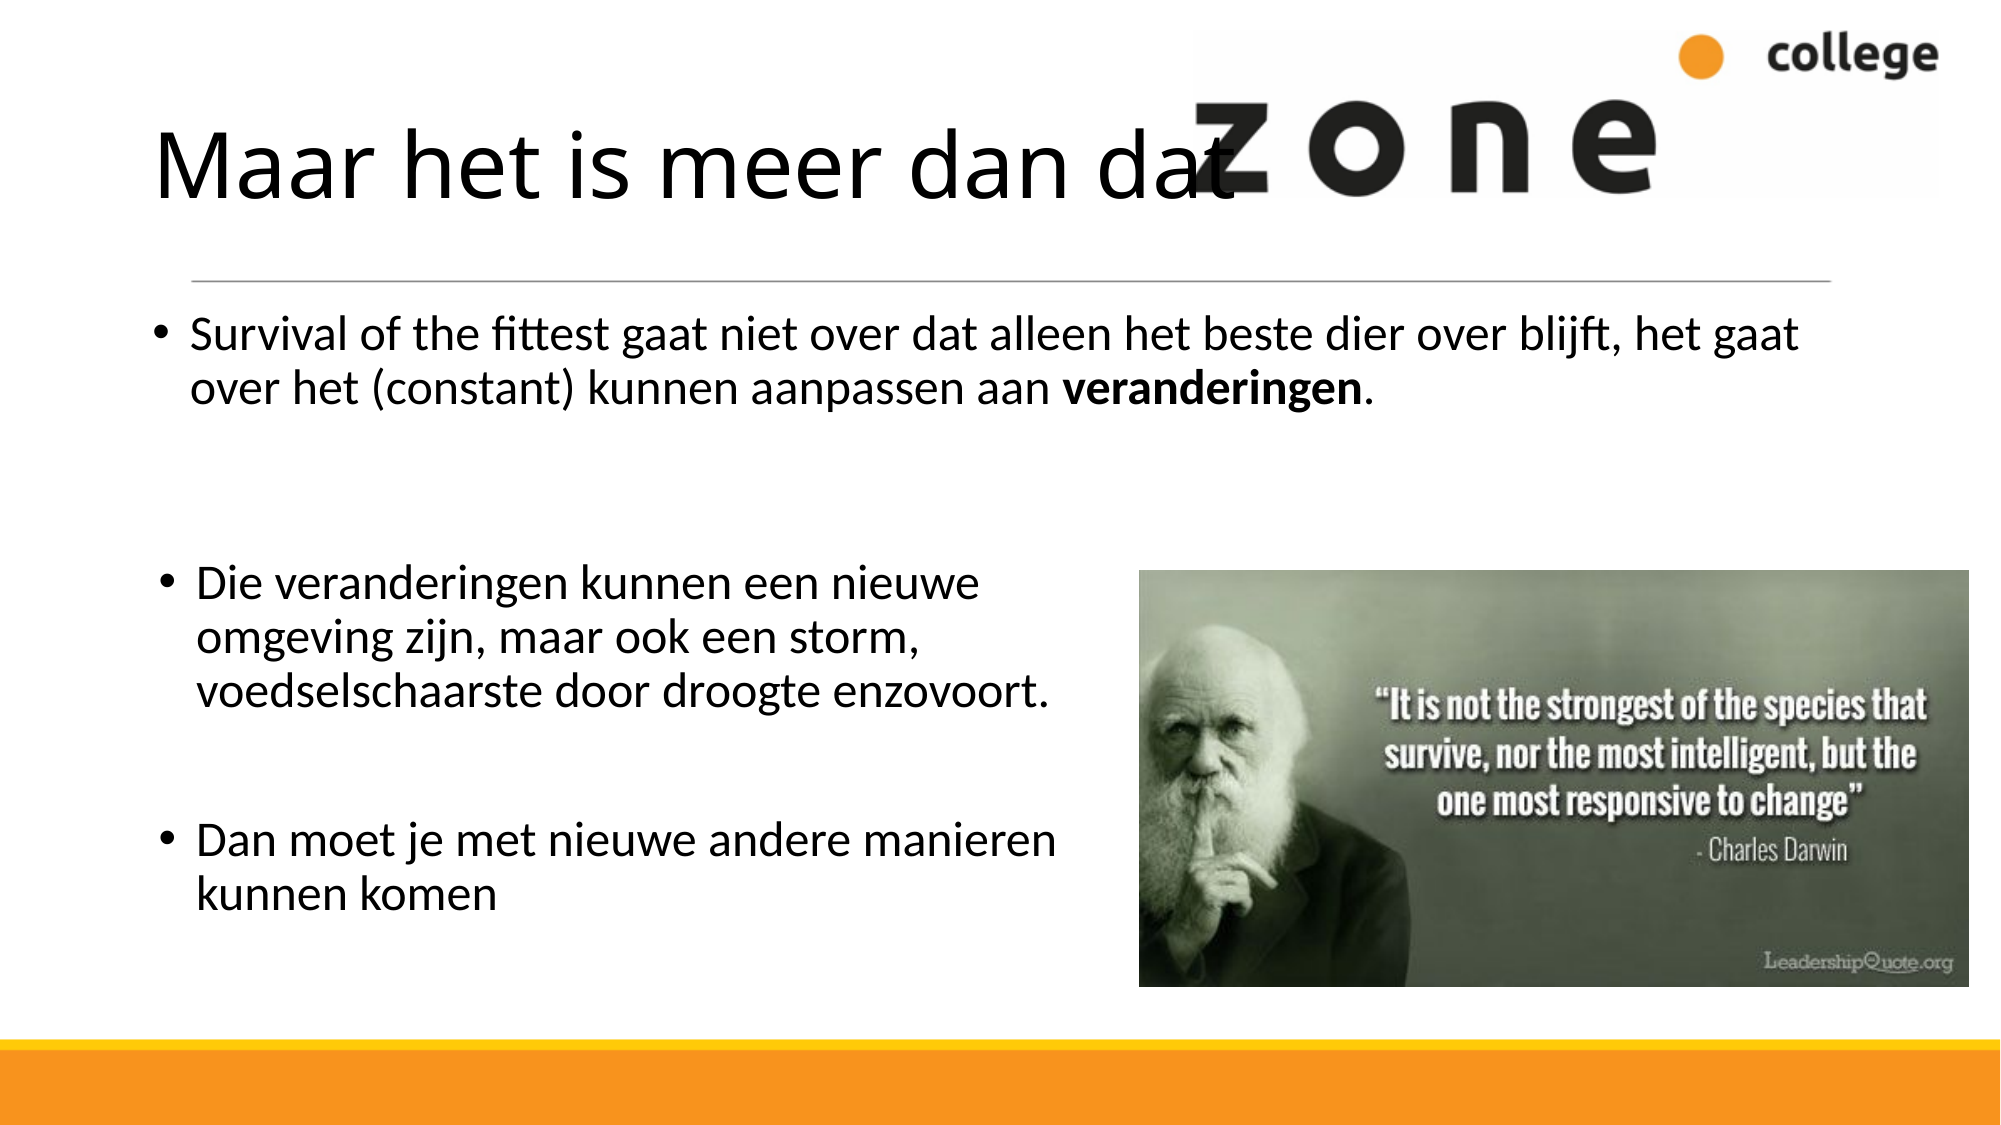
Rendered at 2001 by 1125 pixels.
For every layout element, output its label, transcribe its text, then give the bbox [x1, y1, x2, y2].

picture [0, 0, 2001, 1125]
title Maar het is meer dan dat [137, 59, 1863, 278]
list Survival of the fittest gaat niet over dat alleen het beste dier over blijft, het gaat over het (constant) kunnen aanpassen aan veranderingen. [137, 299, 1826, 549]
text_box Die veranderingen kunnen een nieuwe omgeving zijn, maar ook een storm, voedselschaarste door droogte enzovoort. Dan moet je met nieuwe andere manieren kunnen komen [143, 548, 1140, 1125]
